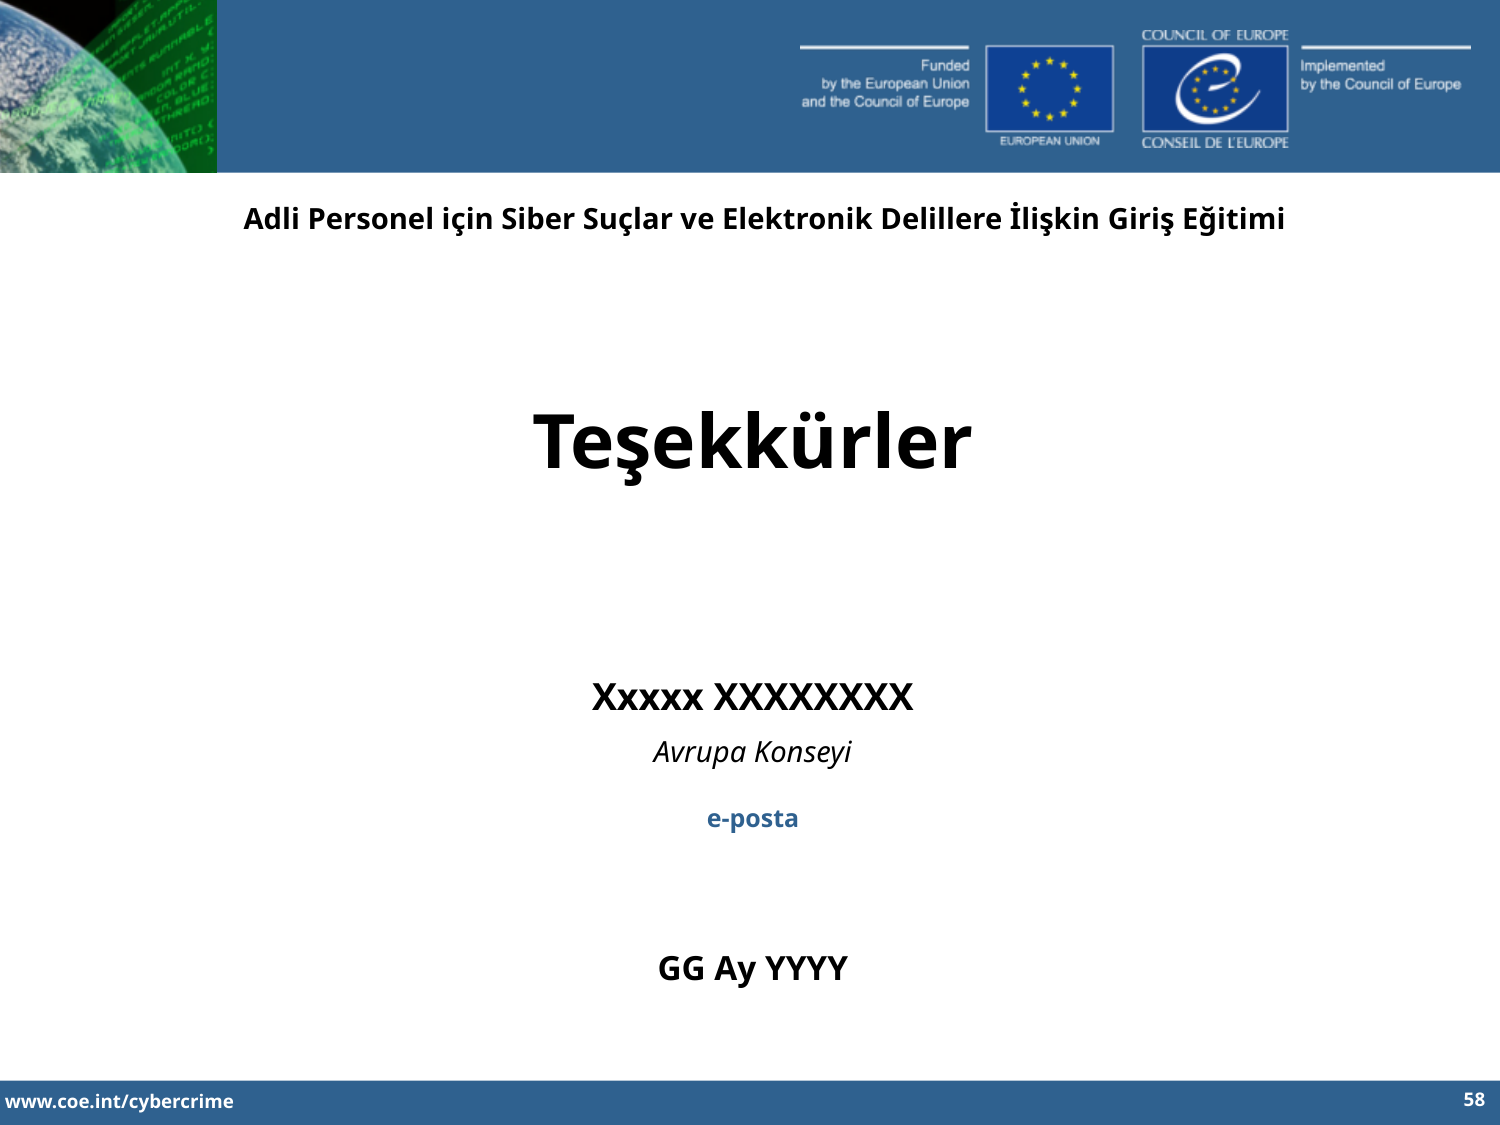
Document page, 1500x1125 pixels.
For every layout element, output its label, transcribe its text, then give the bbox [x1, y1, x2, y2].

picture [799, 30, 1471, 148]
text_box Adli Personel için Siber Suçlar ve Elektronik Delillere İlişkin Giriş Eğitimi [59, 193, 1471, 243]
text_box Teşekkürler Xxxxx XXXXXXXX Avrupa Konseyi e-posta GG Ay YYYY [47, 385, 1459, 995]
picture [0, 1, 217, 173]
